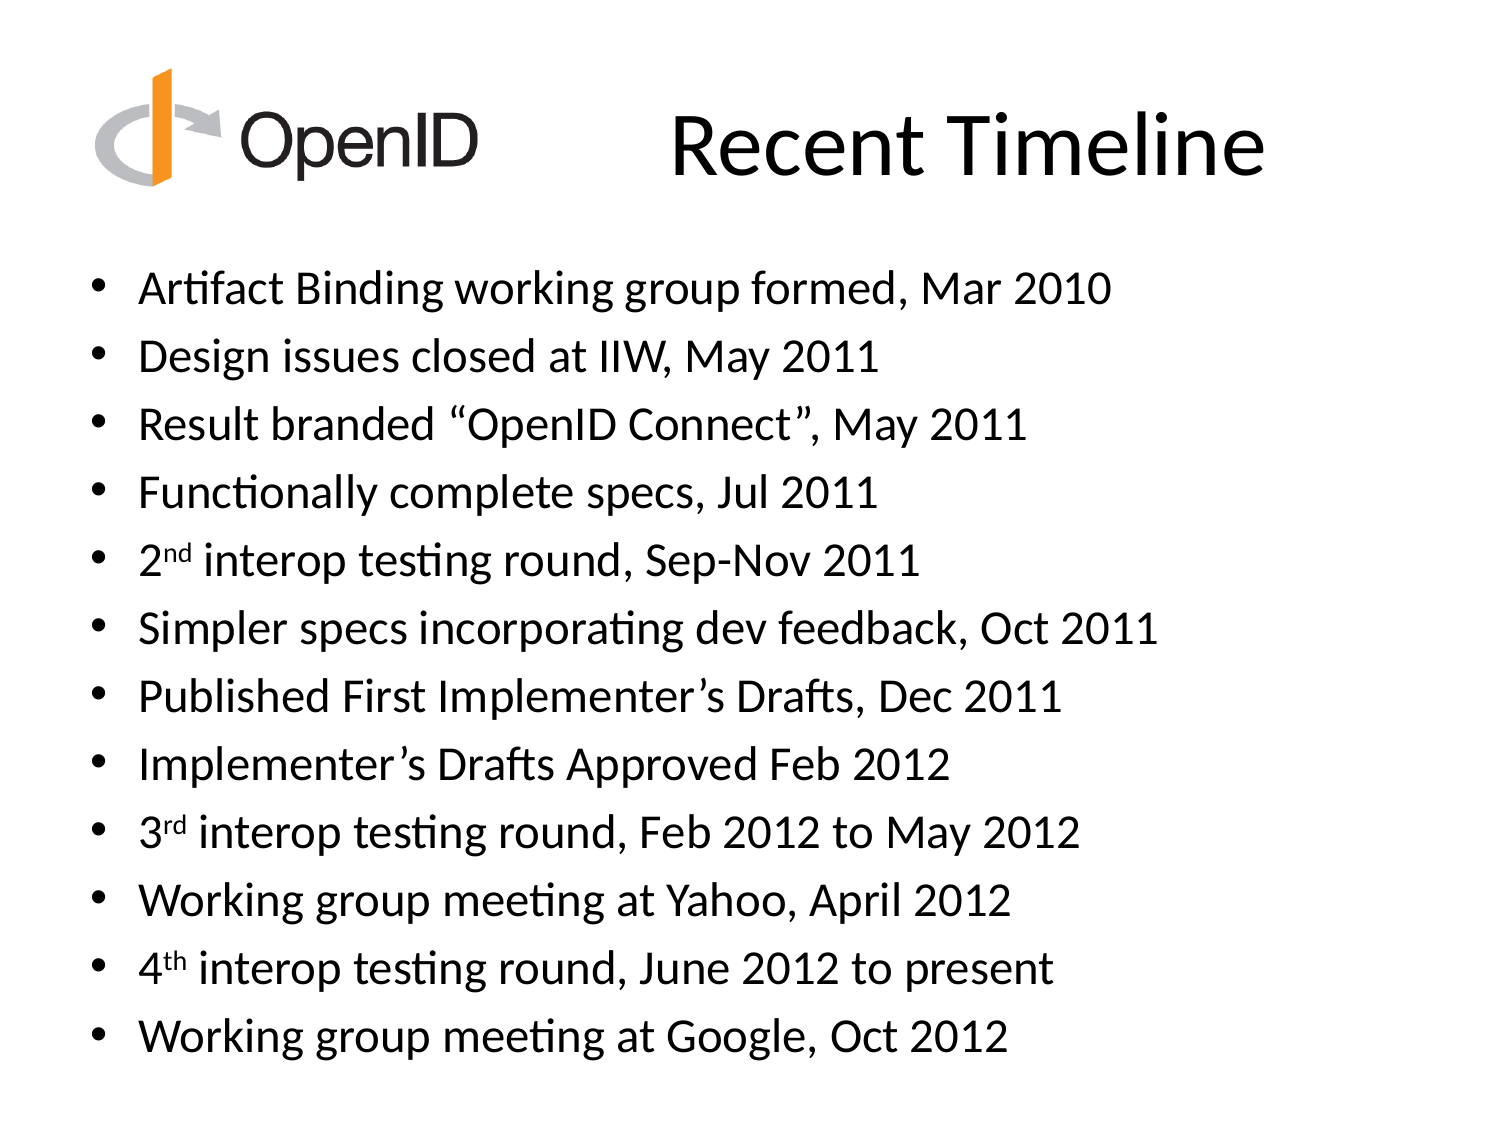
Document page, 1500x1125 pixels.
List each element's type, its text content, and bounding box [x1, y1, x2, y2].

picture [64, 44, 513, 225]
title Recent Timeline [512, 45, 1425, 233]
list Artifact Binding working group formed, Mar 2010 Design issues closed at IIW, May 2011 Result branded “OpenID Connect”, May 2011 Functionally complete specs, Jul 2011 2nd interop testing round, Sep-Nov 2011 Simpler specs incorporating dev feedback, Oct 2011 Published First Implementer’s Drafts, Dec 2011 Implementer’s Drafts Approved Feb 2012 3rd interop testing round, Feb 2012 to May 2012 Working group meeting at Yahoo, April 2012 4th interop testing round, June 2012 to present Working group meeting at Google, Oct 2012 [75, 248, 1425, 1078]
